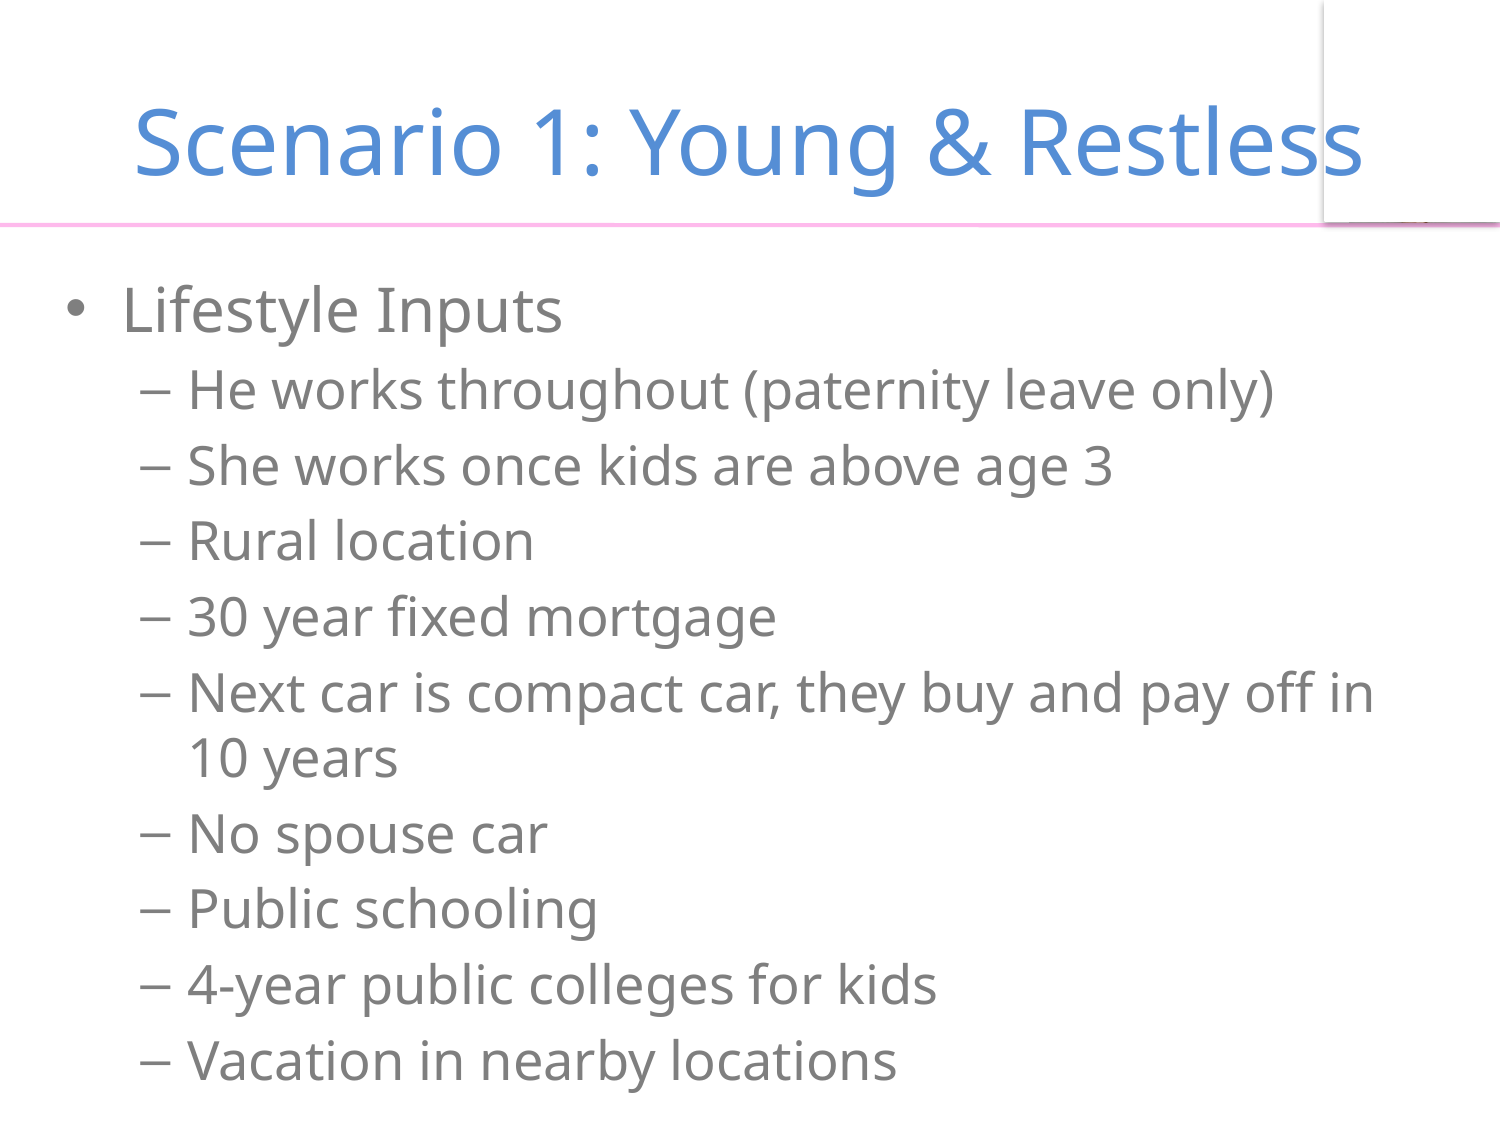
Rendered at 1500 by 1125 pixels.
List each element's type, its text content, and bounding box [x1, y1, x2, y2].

title Scenario 1: Young & Restless [75, 45, 1425, 233]
list Lifestyle Inputs He works throughout (paternity leave only) She works once kids are above age 3 Rural location 30 year fixed mortgage Next car is compact car, they buy and pay off in 10 years No spouse car Public schooling 4-year public colleges for kids Vacation in nearby locations [50, 262, 1400, 1100]
text_box [1324, 0, 1500, 222]
